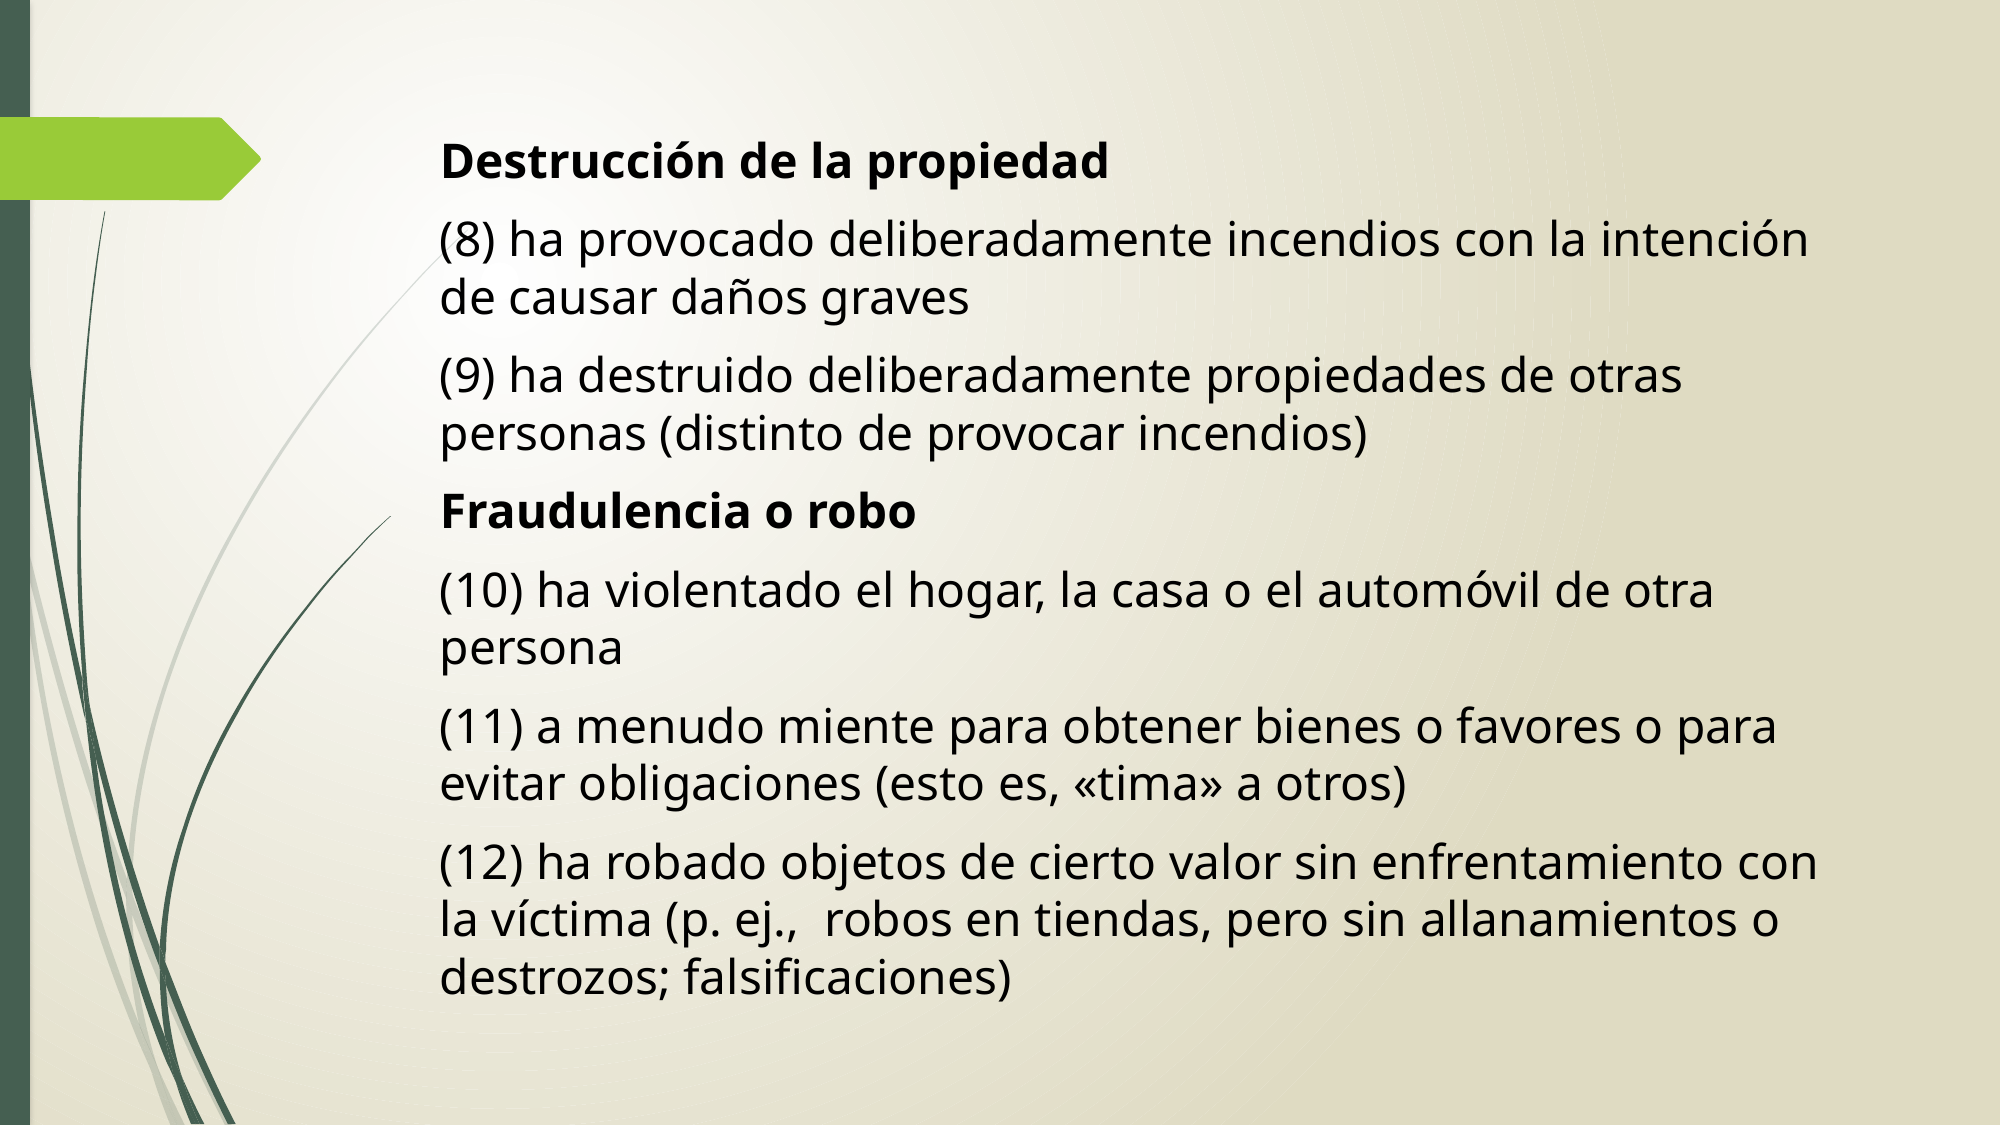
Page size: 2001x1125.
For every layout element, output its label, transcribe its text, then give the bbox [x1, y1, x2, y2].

list Destrucción de la propiedad (8) ha provocado deliberadamente incendios con la intención de causar daños graves (9) ha destruido deliberadamente propiedades de otras personas (distinto de provocar incendios) Fraudulencia o robo (10) ha violentado el hogar, la casa o el automóvil de otra persona (11) a menudo miente para obtener bienes o favores o para evitar obligaciones (esto es, «tima» a otros) (12) ha robado objetos de cierto valor sin enfrentamiento con la víctima (p. ej., robos en tiendas, pero sin allanamientos o destrozos; falsificaciones) [424, 122, 1888, 1109]
